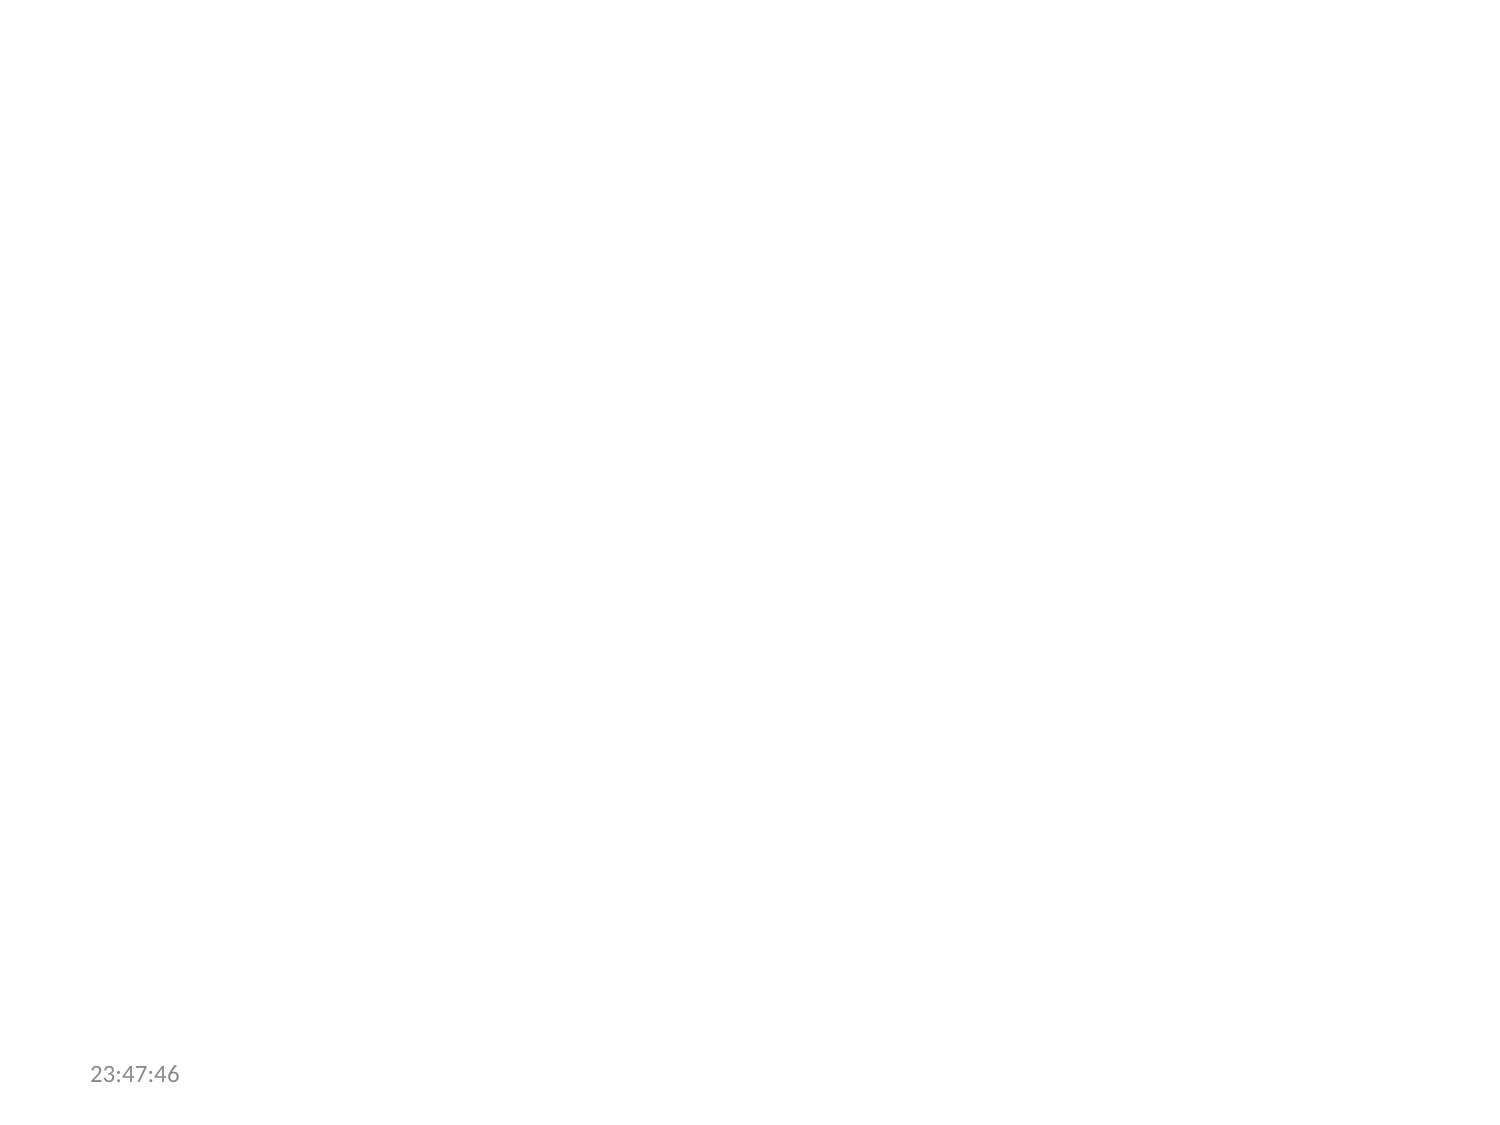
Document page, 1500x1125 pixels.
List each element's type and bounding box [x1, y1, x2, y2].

slide_number [75, 1042, 425, 1103]
